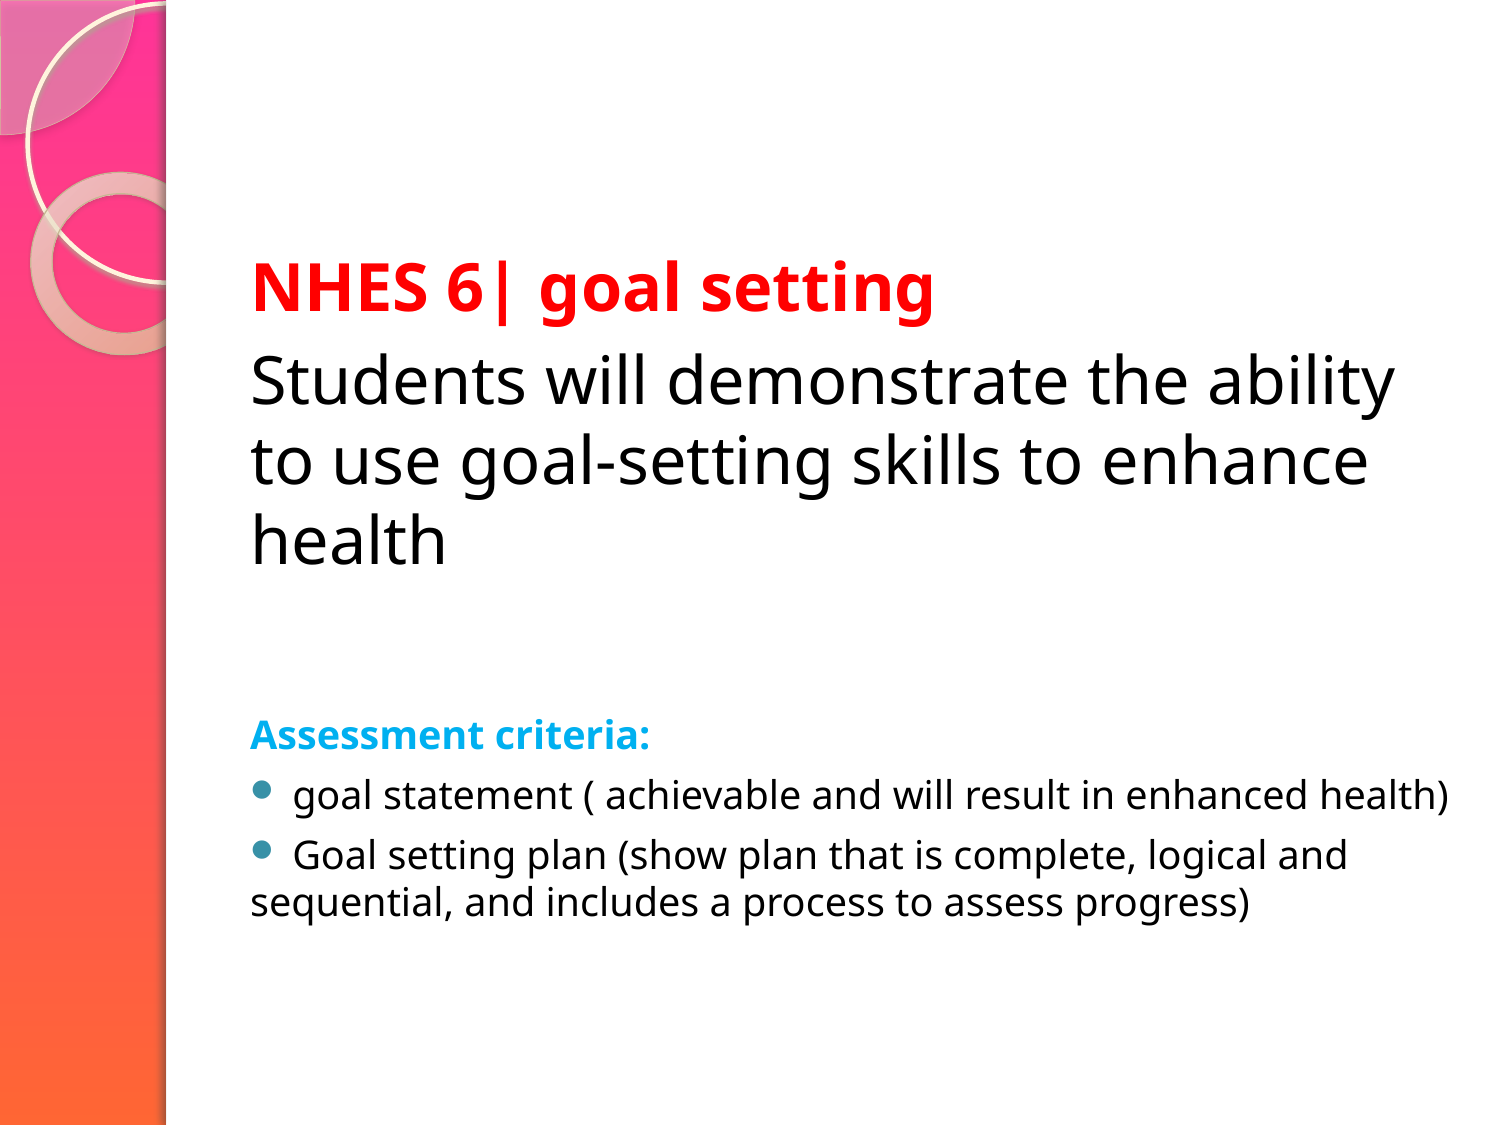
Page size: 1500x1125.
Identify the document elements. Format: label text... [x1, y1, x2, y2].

list NHES 6| goal setting Students will demonstrate the ability to use goal-setting skills to enhance health Assessment criteria: goal statement ( achievable and will result in enhanced health) Goal setting plan (show plan that is complete, logical and sequential, and includes a process to assess progress) [235, 237, 1466, 1025]
